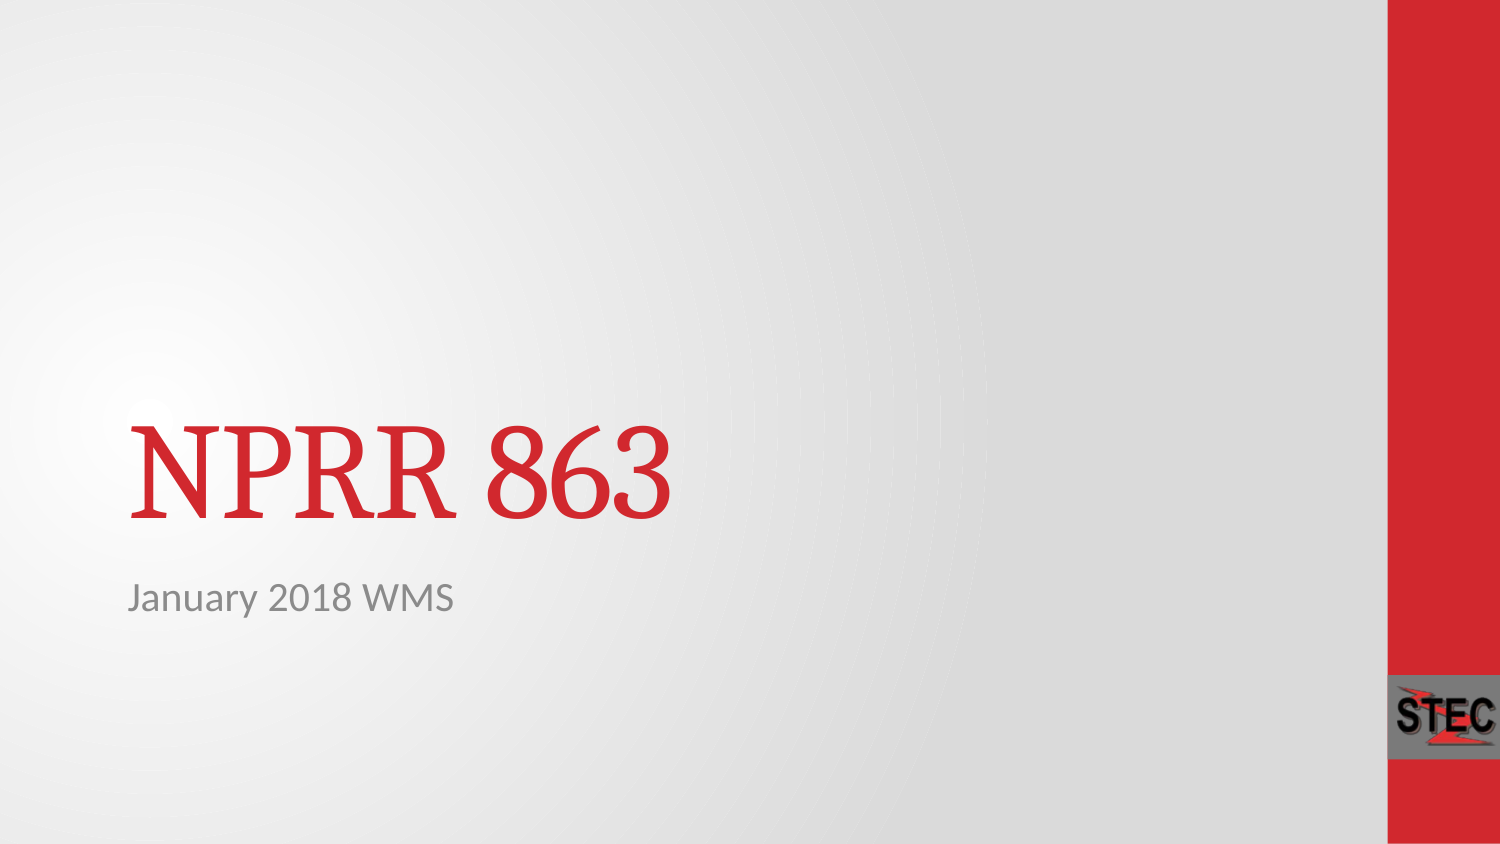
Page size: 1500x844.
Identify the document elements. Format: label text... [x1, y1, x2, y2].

picture [1395, 685, 1497, 747]
subtitle January 2018 WMS [112, 562, 1173, 694]
title NPRR 863 [112, 234, 1350, 554]
